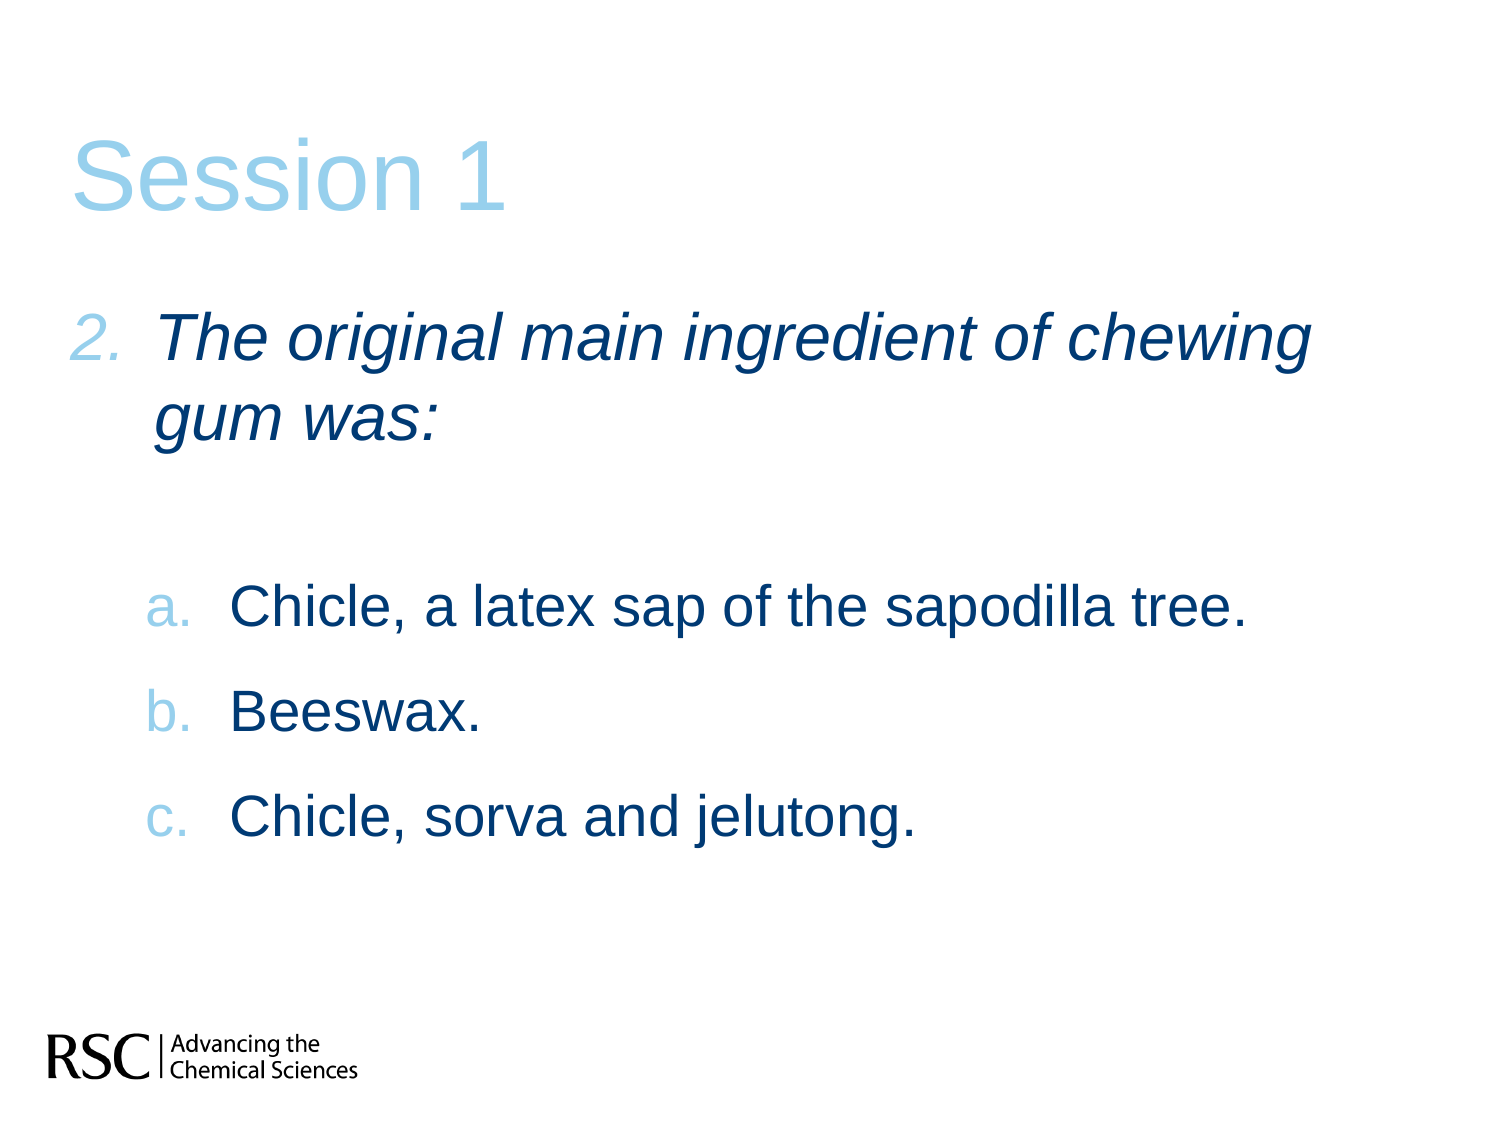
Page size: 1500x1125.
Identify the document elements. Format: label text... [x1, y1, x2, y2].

subtitle The original main ingredient of chewing gum was: Chicle, a latex sap of the sapodilla tree. Beeswax. Chicle, sorva and jelutong. [55, 285, 1438, 967]
title Session 1 [55, 49, 1438, 238]
